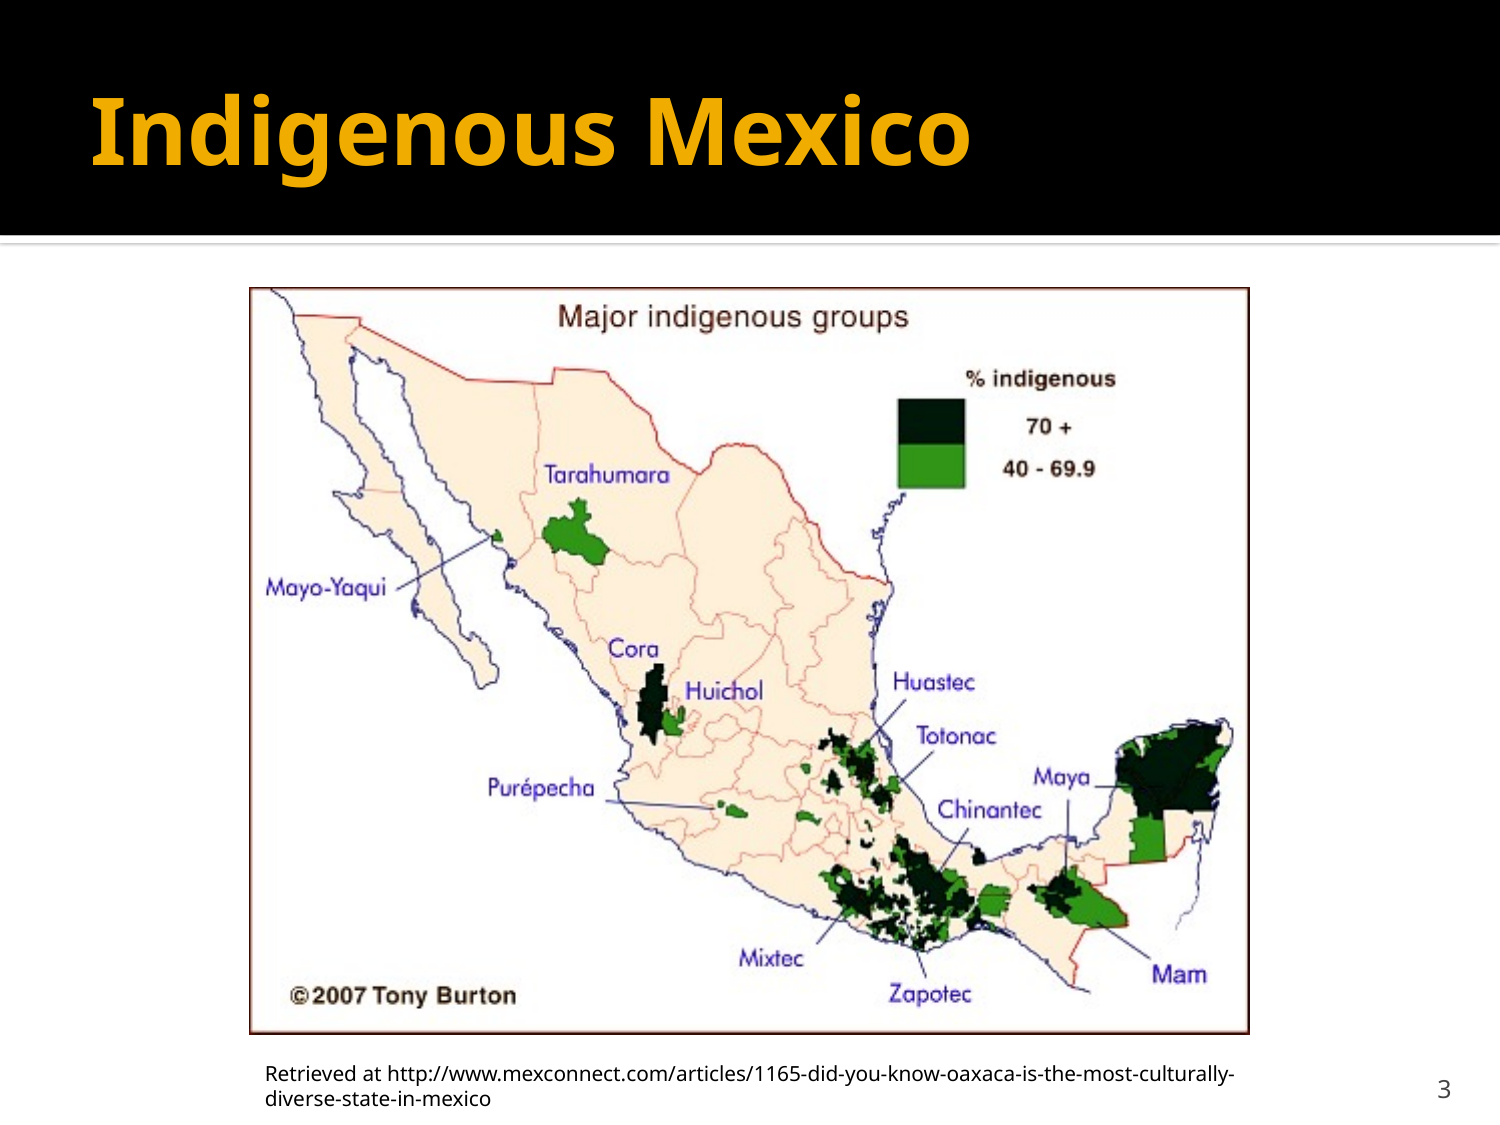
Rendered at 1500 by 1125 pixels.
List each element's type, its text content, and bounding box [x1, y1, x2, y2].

slide_number 3 [1345, 1062, 1467, 1108]
text_box Retrieved at http://www.mexconnect.com/articles/1165-did-you-know-oaxaca-is-the-most-culturally-diverse-state-in-mexico [249, 1053, 1263, 1119]
title Indigenous Mexico [75, 25, 1425, 231]
picture [249, 287, 1250, 1035]
